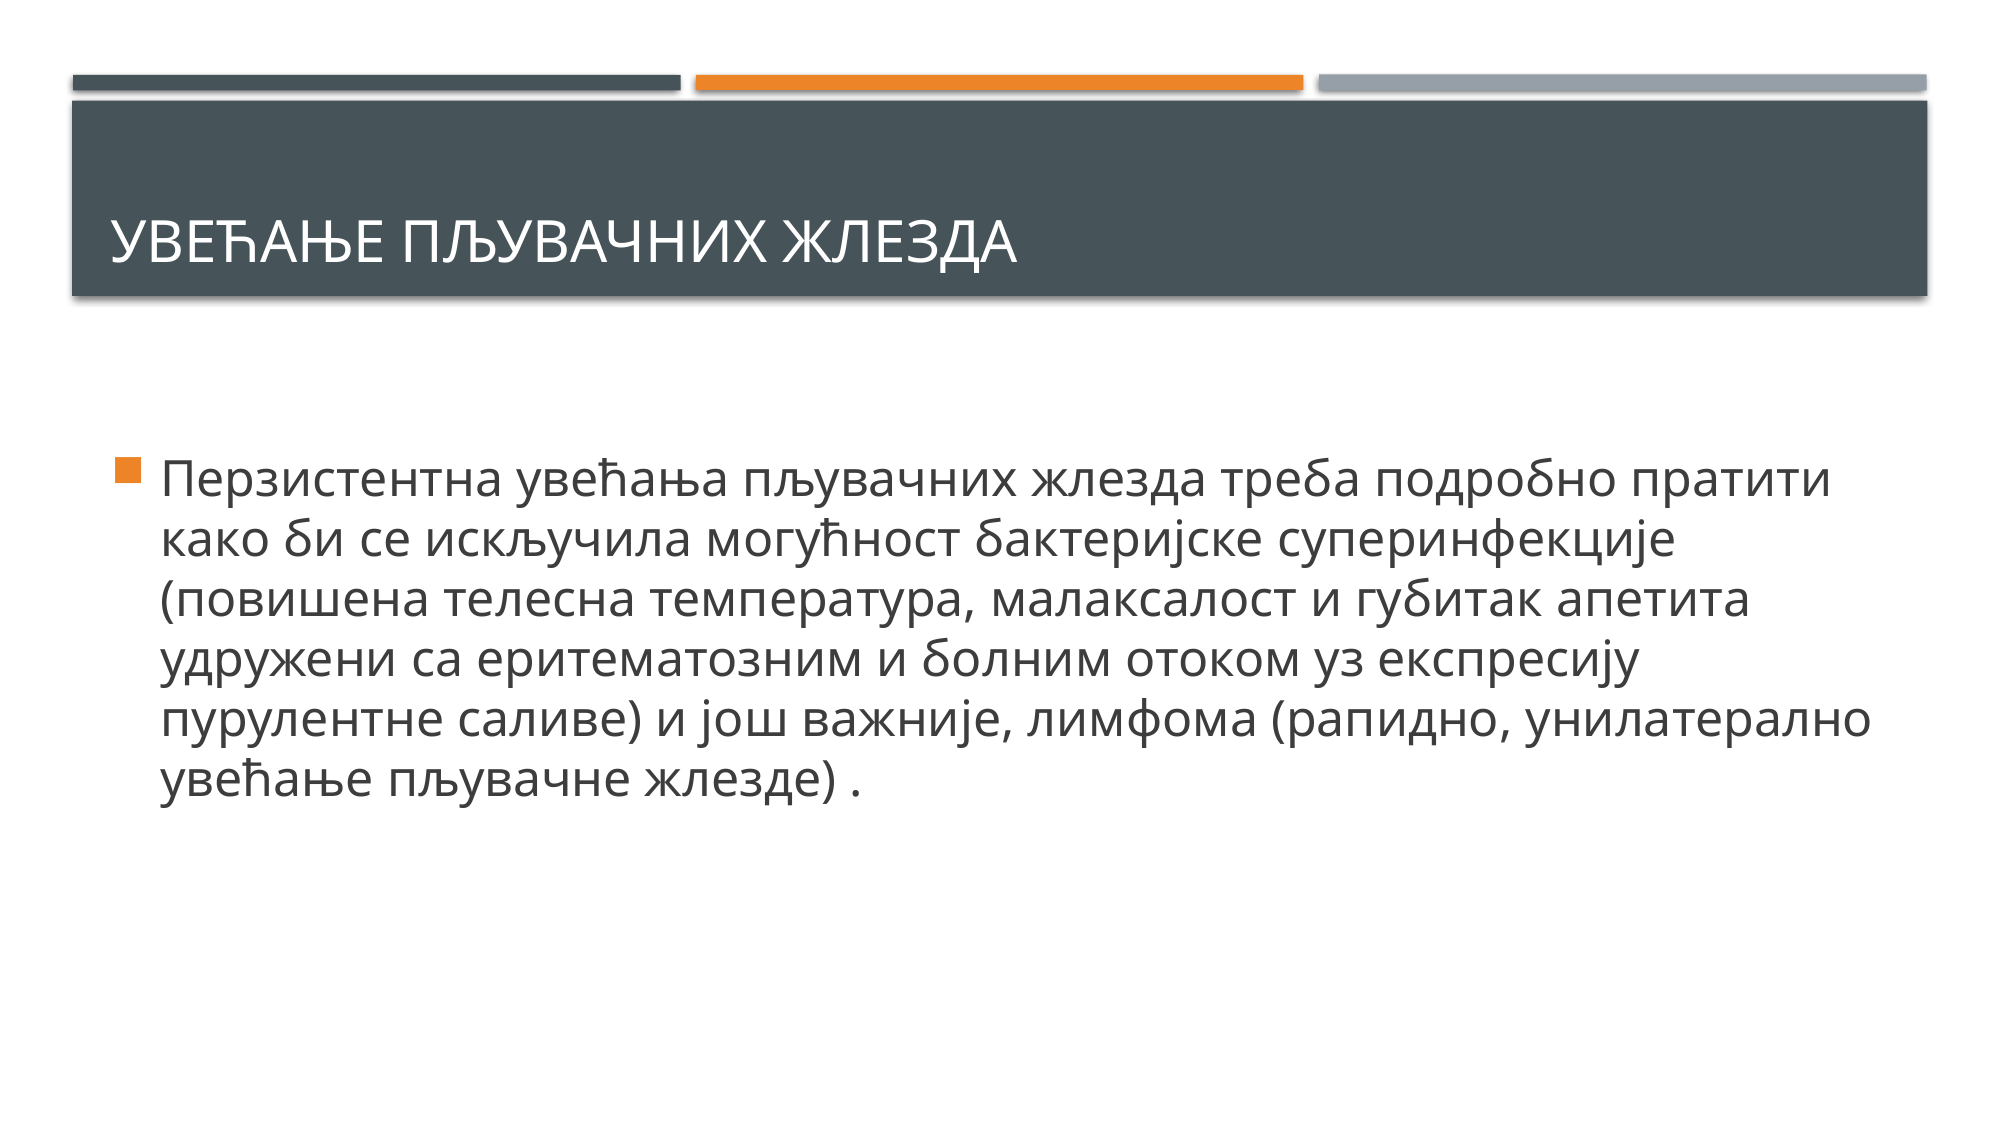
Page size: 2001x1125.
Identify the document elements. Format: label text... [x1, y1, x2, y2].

list Перзистентна увећања пљувачних жлезда треба подробно пратити како би се искључила могућност бактеријске суперинфекције (повишена телесна температура, малаксалост и губитак апетита удружени са еритематозним и болним отоком уз експресију пурулентне саливе) и још важније, лимфома (рапидно, унилатерално увећање пљувачне жлезде) . [95, 357, 1905, 962]
title Увећање пљувачних жлезда [95, 115, 1905, 282]
